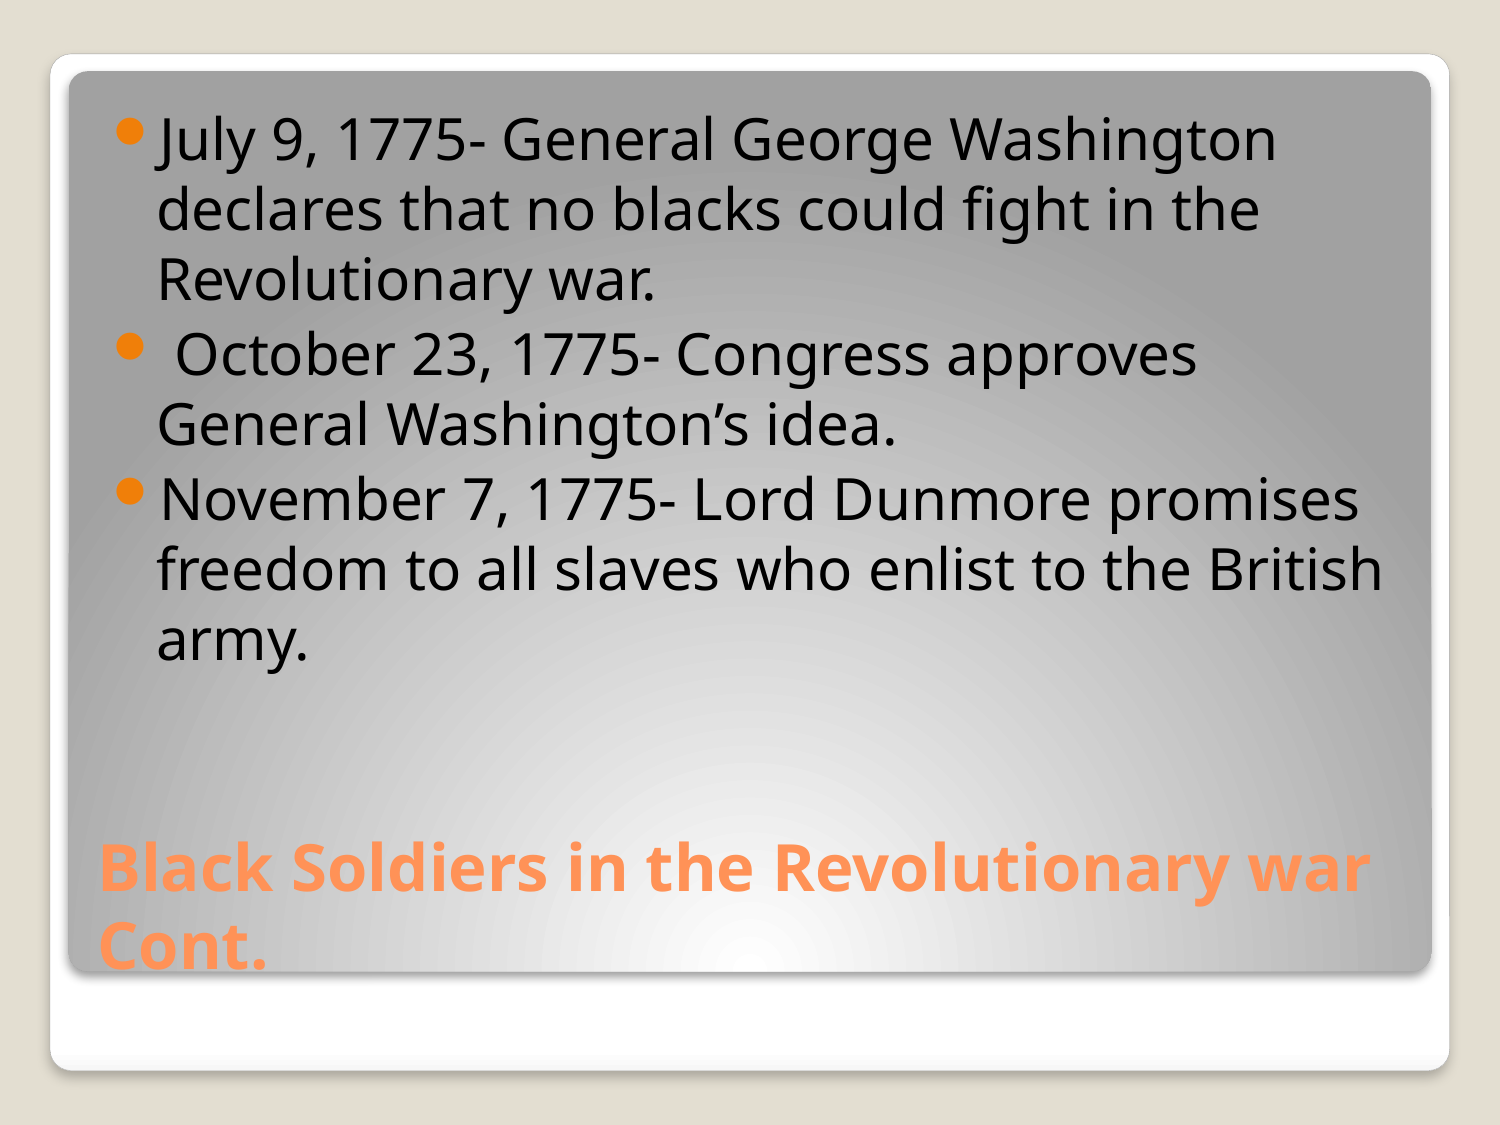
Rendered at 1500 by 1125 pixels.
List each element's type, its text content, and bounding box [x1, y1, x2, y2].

list July 9, 1775- General George Washington declares that no blacks could fight in the Revolutionary war. October 23, 1775- Congress approves General Washington’s idea. November 7, 1775- Lord Dunmore promises freedom to all slaves who enlist to the British army. [82, 86, 1426, 775]
title Black Soldiers in the Revolutionary war Cont. [82, 817, 1425, 991]
